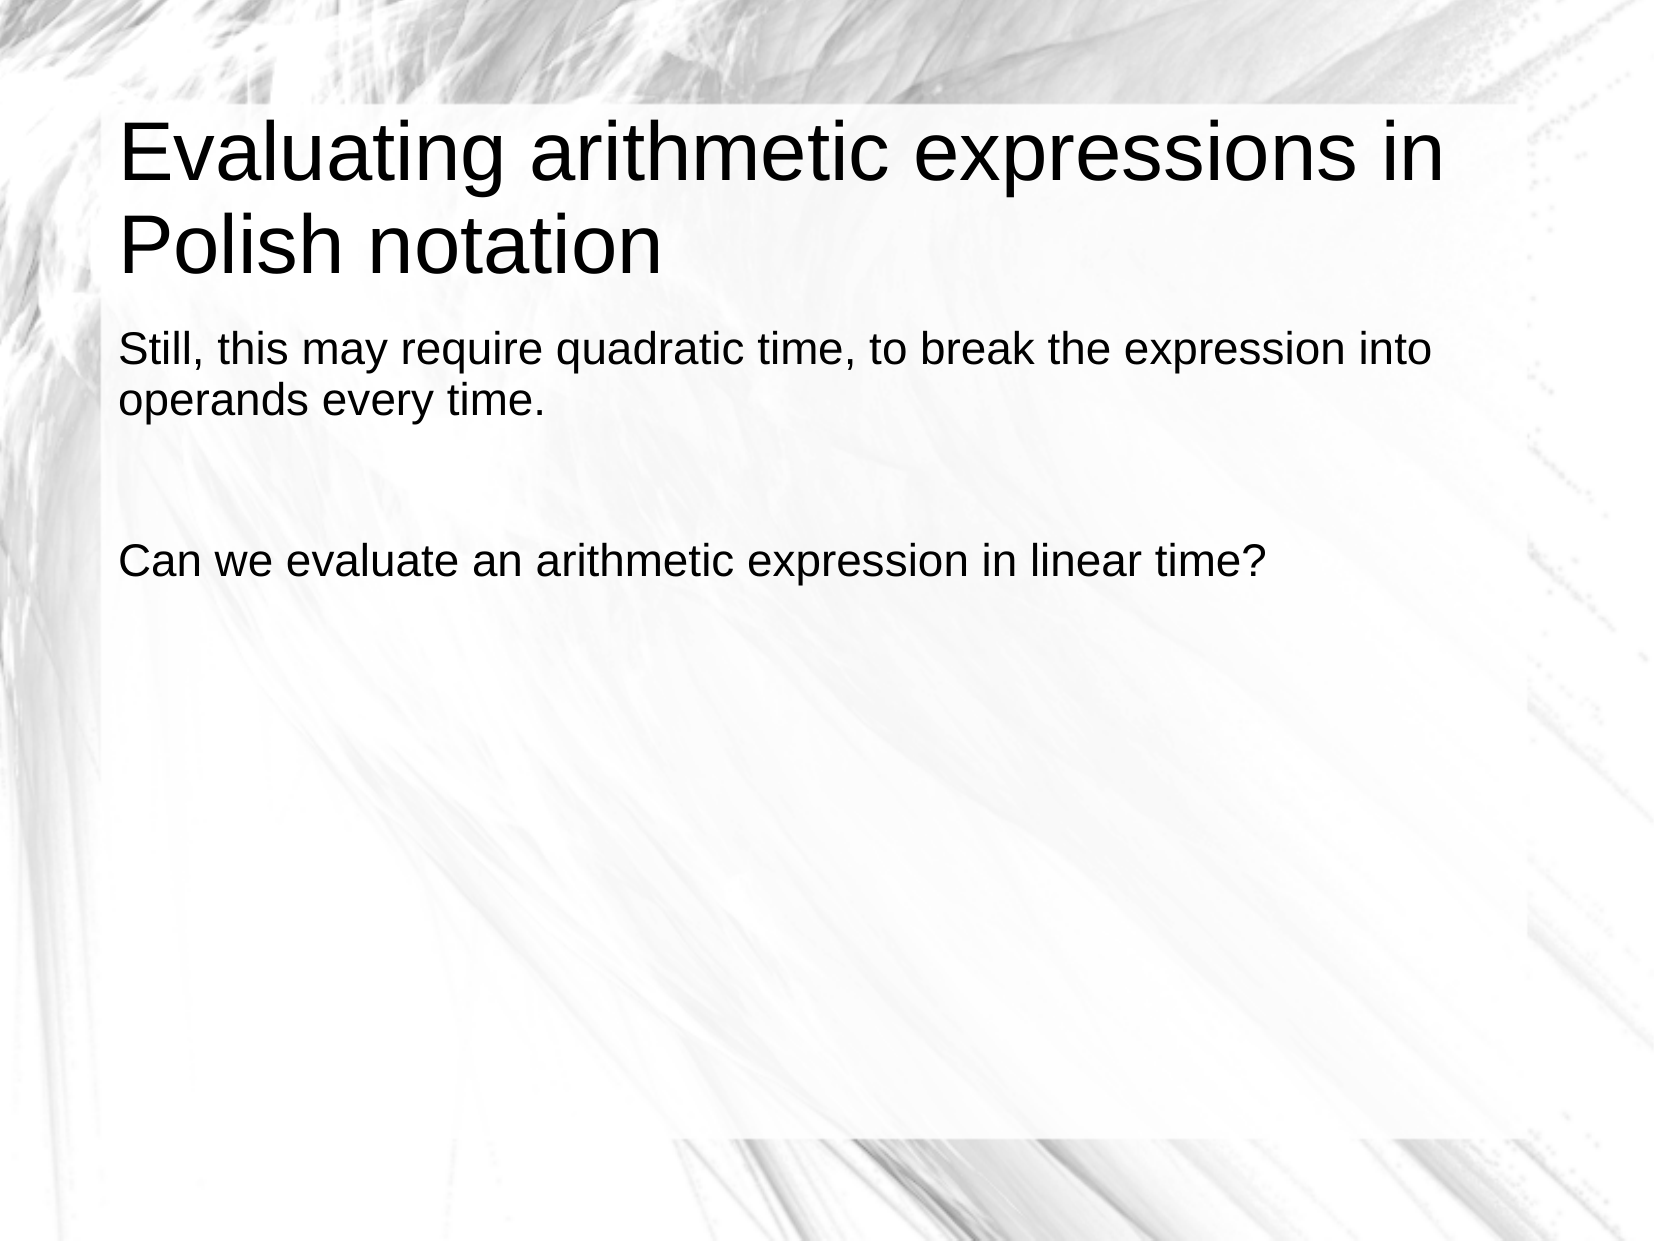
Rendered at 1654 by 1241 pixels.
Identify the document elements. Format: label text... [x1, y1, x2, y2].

title Evaluating arithmetic expressions in Polish notation [118, 93, 1506, 299]
picture [0, 0, 1654, 1241]
list Still, this may require quadratic time, to break the expression into operands every time. Can we evaluate an arithmetic expression in linear time? [118, 319, 1571, 1109]
